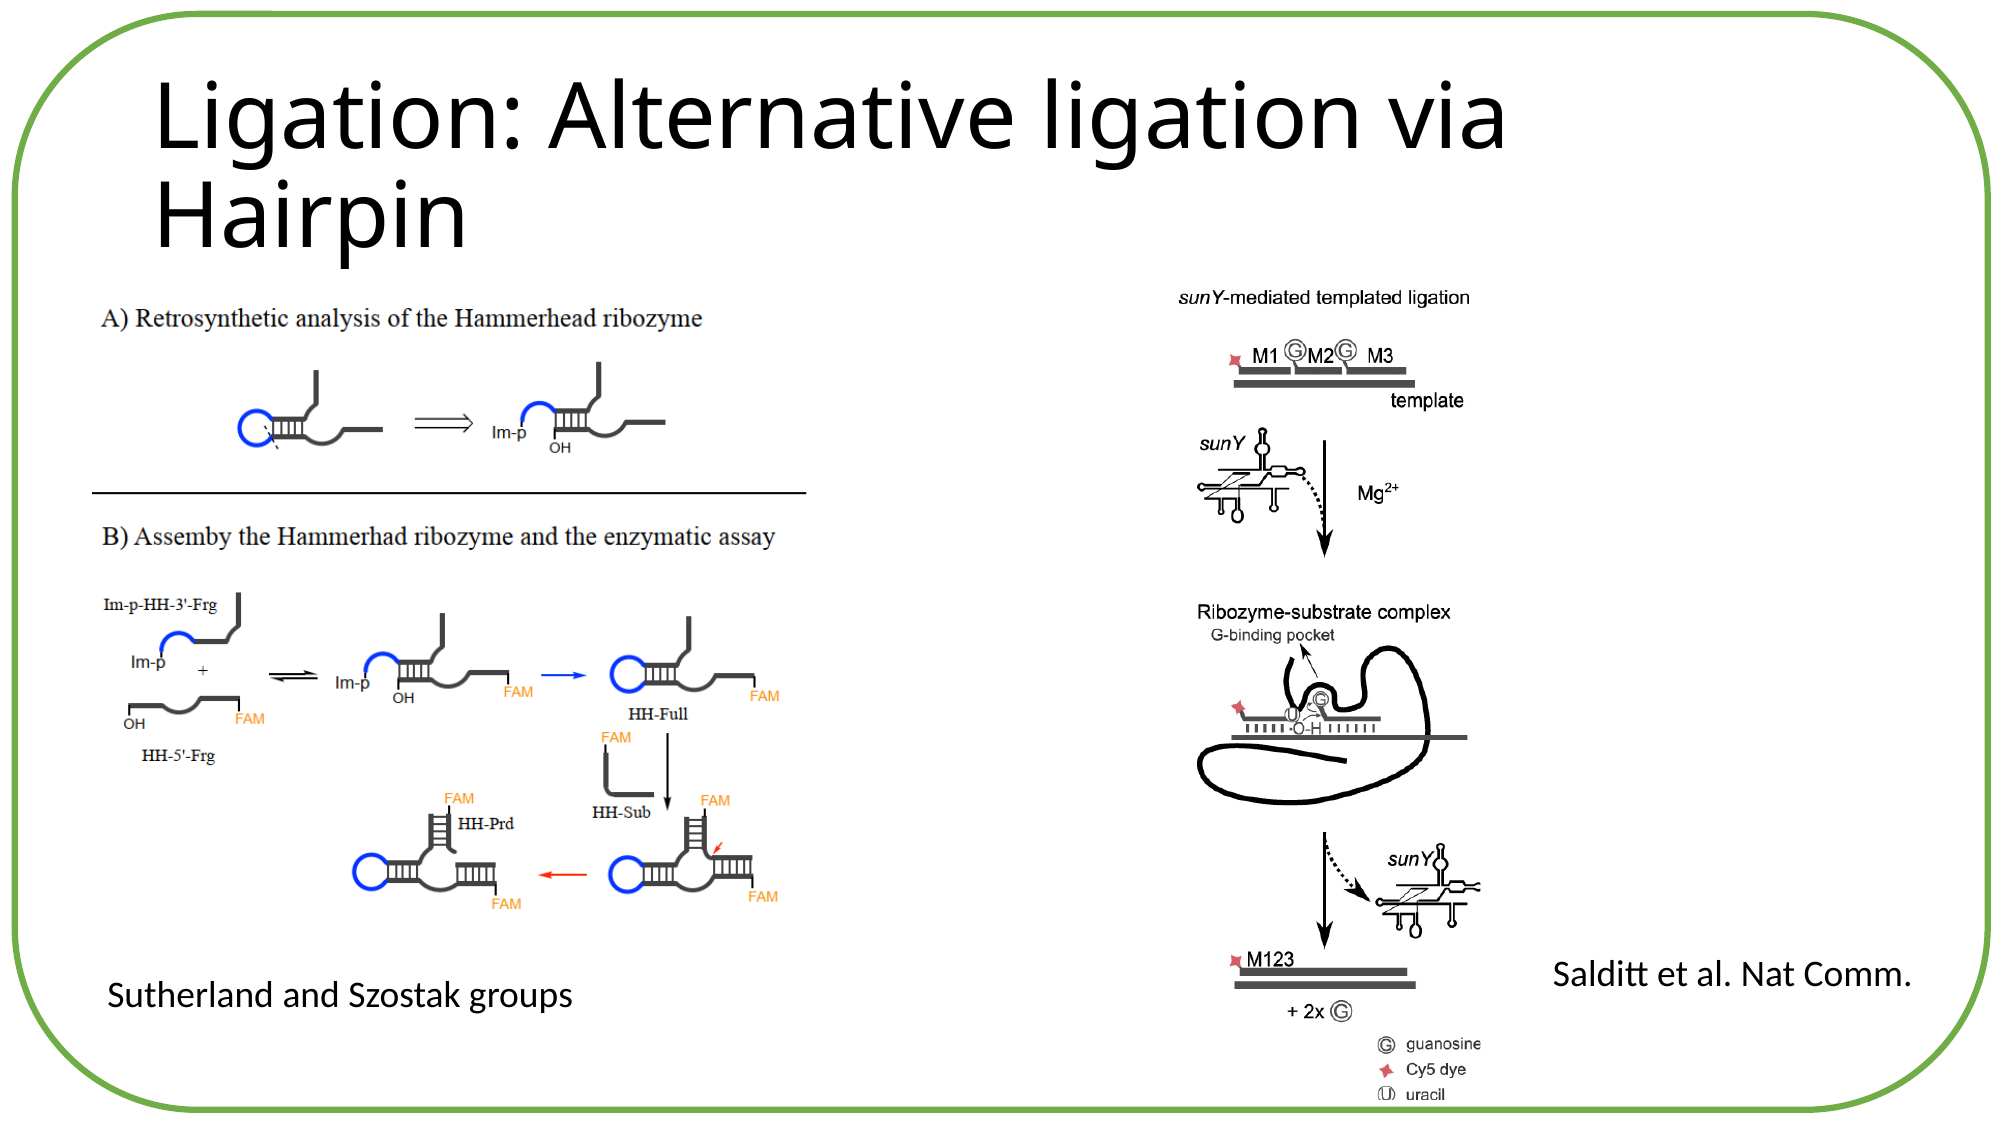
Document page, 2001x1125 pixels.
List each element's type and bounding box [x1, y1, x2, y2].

text_box [13, 12, 1989, 1111]
picture [92, 277, 828, 942]
picture [1165, 277, 1481, 1100]
